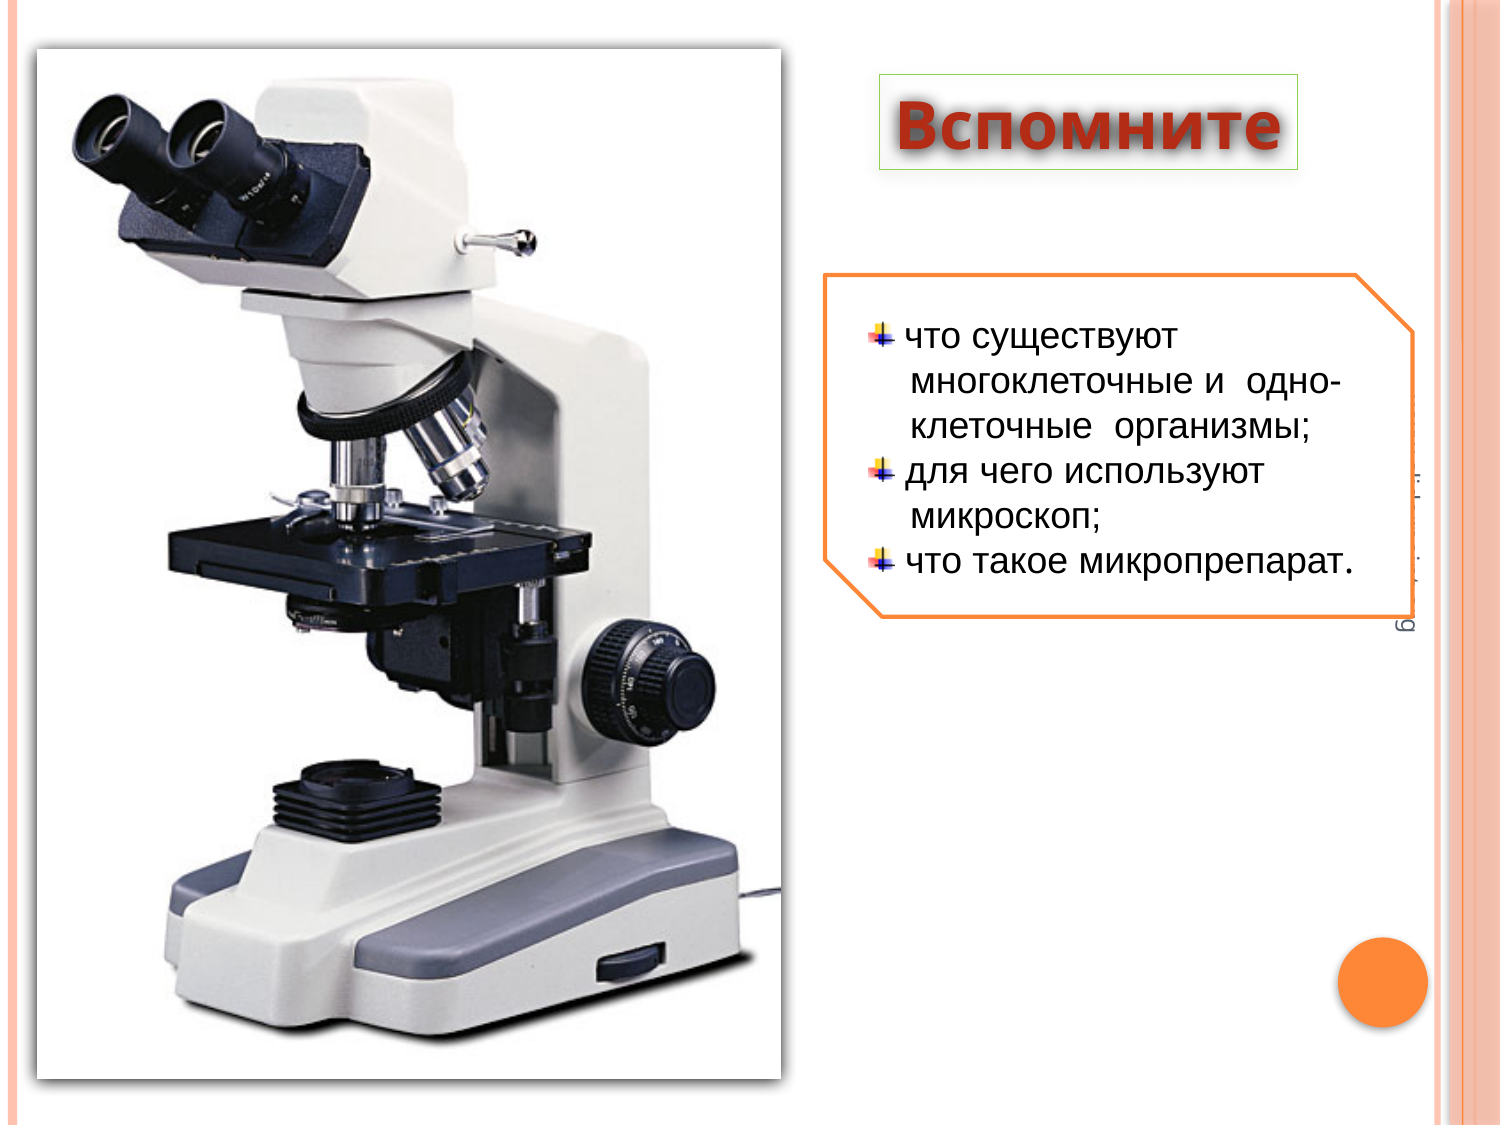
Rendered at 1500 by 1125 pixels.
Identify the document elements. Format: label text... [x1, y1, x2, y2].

picture [36, 49, 781, 1080]
text_box Вспомните [879, 74, 1298, 170]
text_box что существуют многоклеточные и одно- клеточные организмы; для чего используют микроскоп; что такое микропрепарат. [822, 272, 1415, 619]
picture [868, 320, 895, 347]
picture [868, 545, 895, 572]
footer www.sliderpoint.org [1379, 380, 1440, 906]
picture [868, 455, 895, 482]
